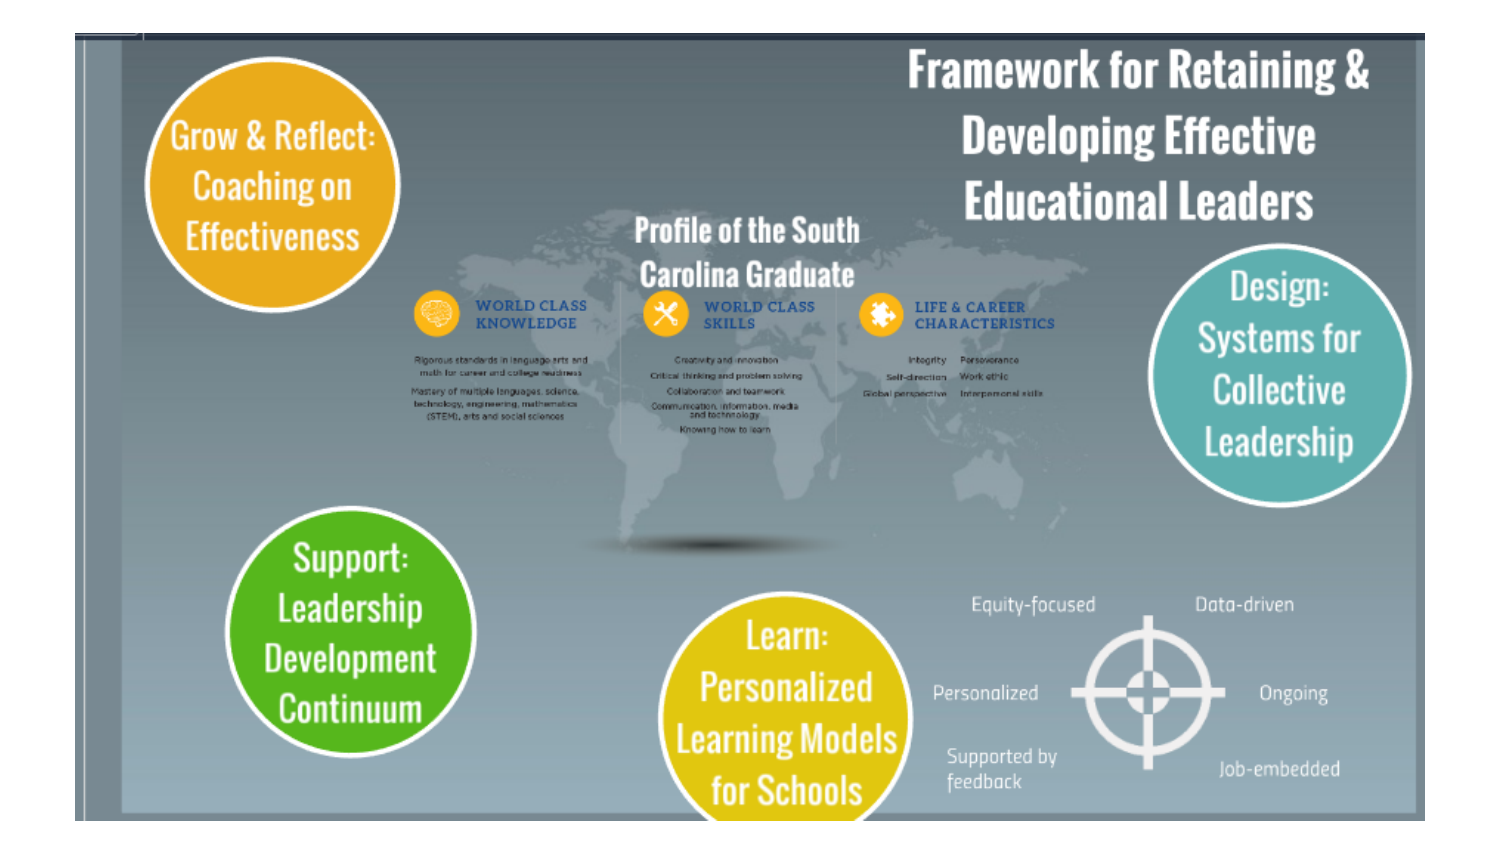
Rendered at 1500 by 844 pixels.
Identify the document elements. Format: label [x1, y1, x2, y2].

list [74, 33, 1426, 822]
